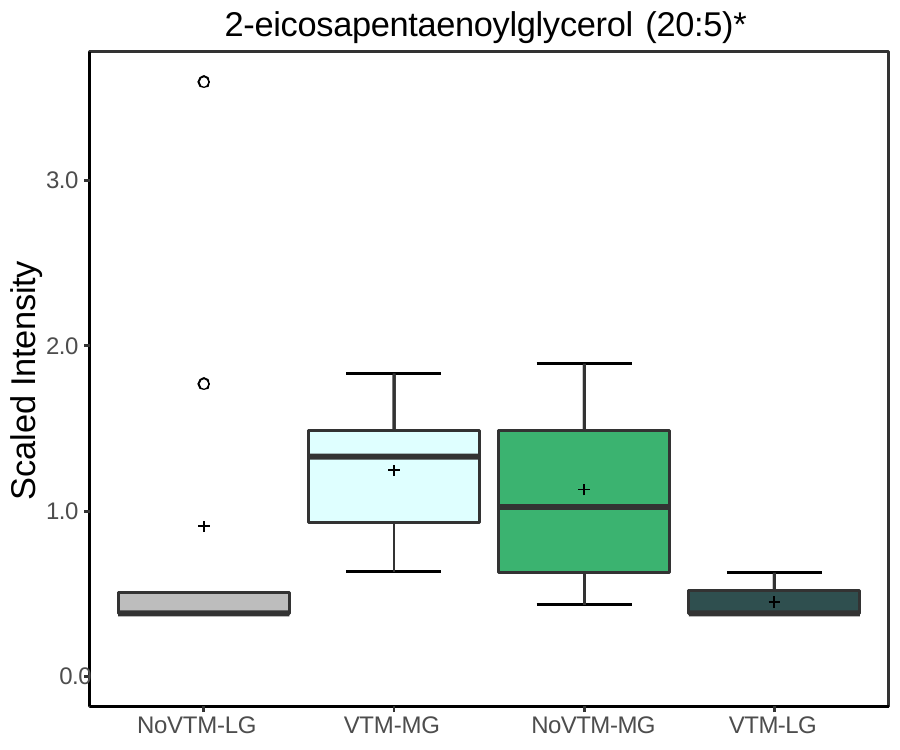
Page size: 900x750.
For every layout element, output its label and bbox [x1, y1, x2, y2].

text_box [44, 162, 82, 194]
slide_number [134, 713, 275, 750]
text_box [83, 50, 891, 738]
footer [57, 661, 95, 750]
text_box [222, 0, 756, 44]
text_box [1, 256, 82, 525]
